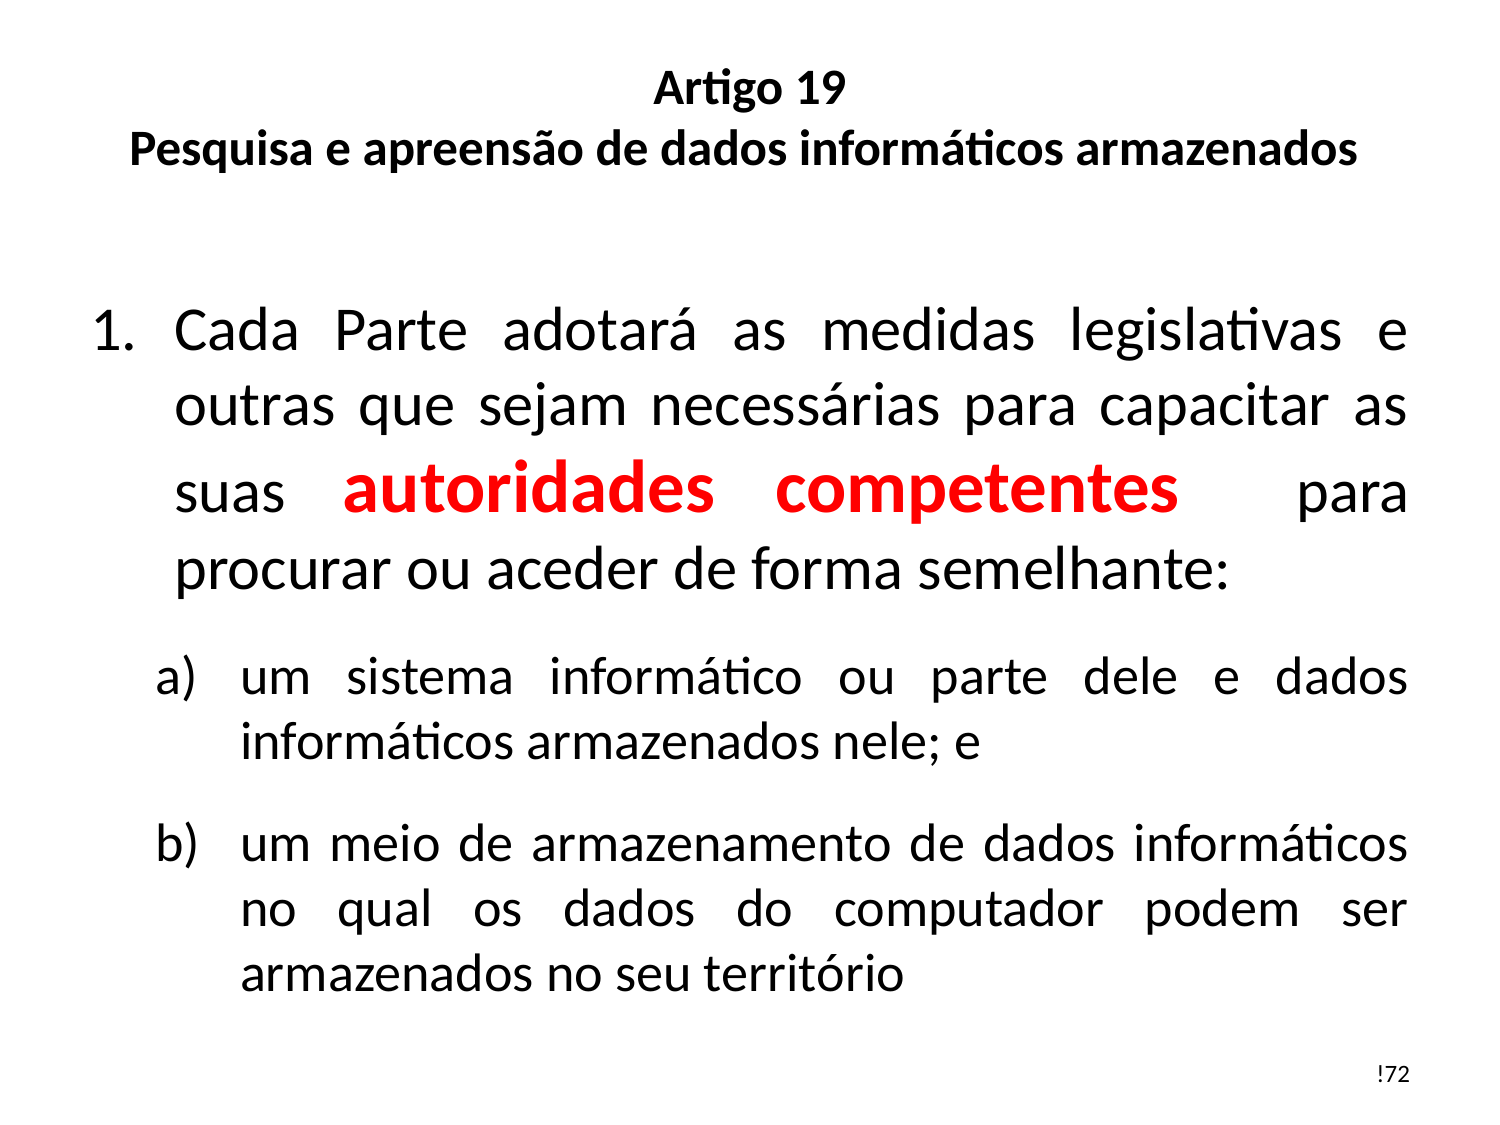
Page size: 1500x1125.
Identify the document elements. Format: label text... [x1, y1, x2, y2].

title Artigo 19 Pesquisa e apreensão de dados informáticos armazenados [74, 44, 1426, 185]
list Cada Parte adotará as medidas legislativas e outras que sejam necessárias para capacitar as suas autoridades competentes para procurar ou aceder de forma semelhante: um sistema informático ou parte dele e dados informáticos armazenados nele; e um meio de armazenamento de dados informáticos no qual os dados do computador podem ser armazenados no seu território [74, 279, 1426, 1019]
slide_number !72 [1074, 1042, 1425, 1103]
